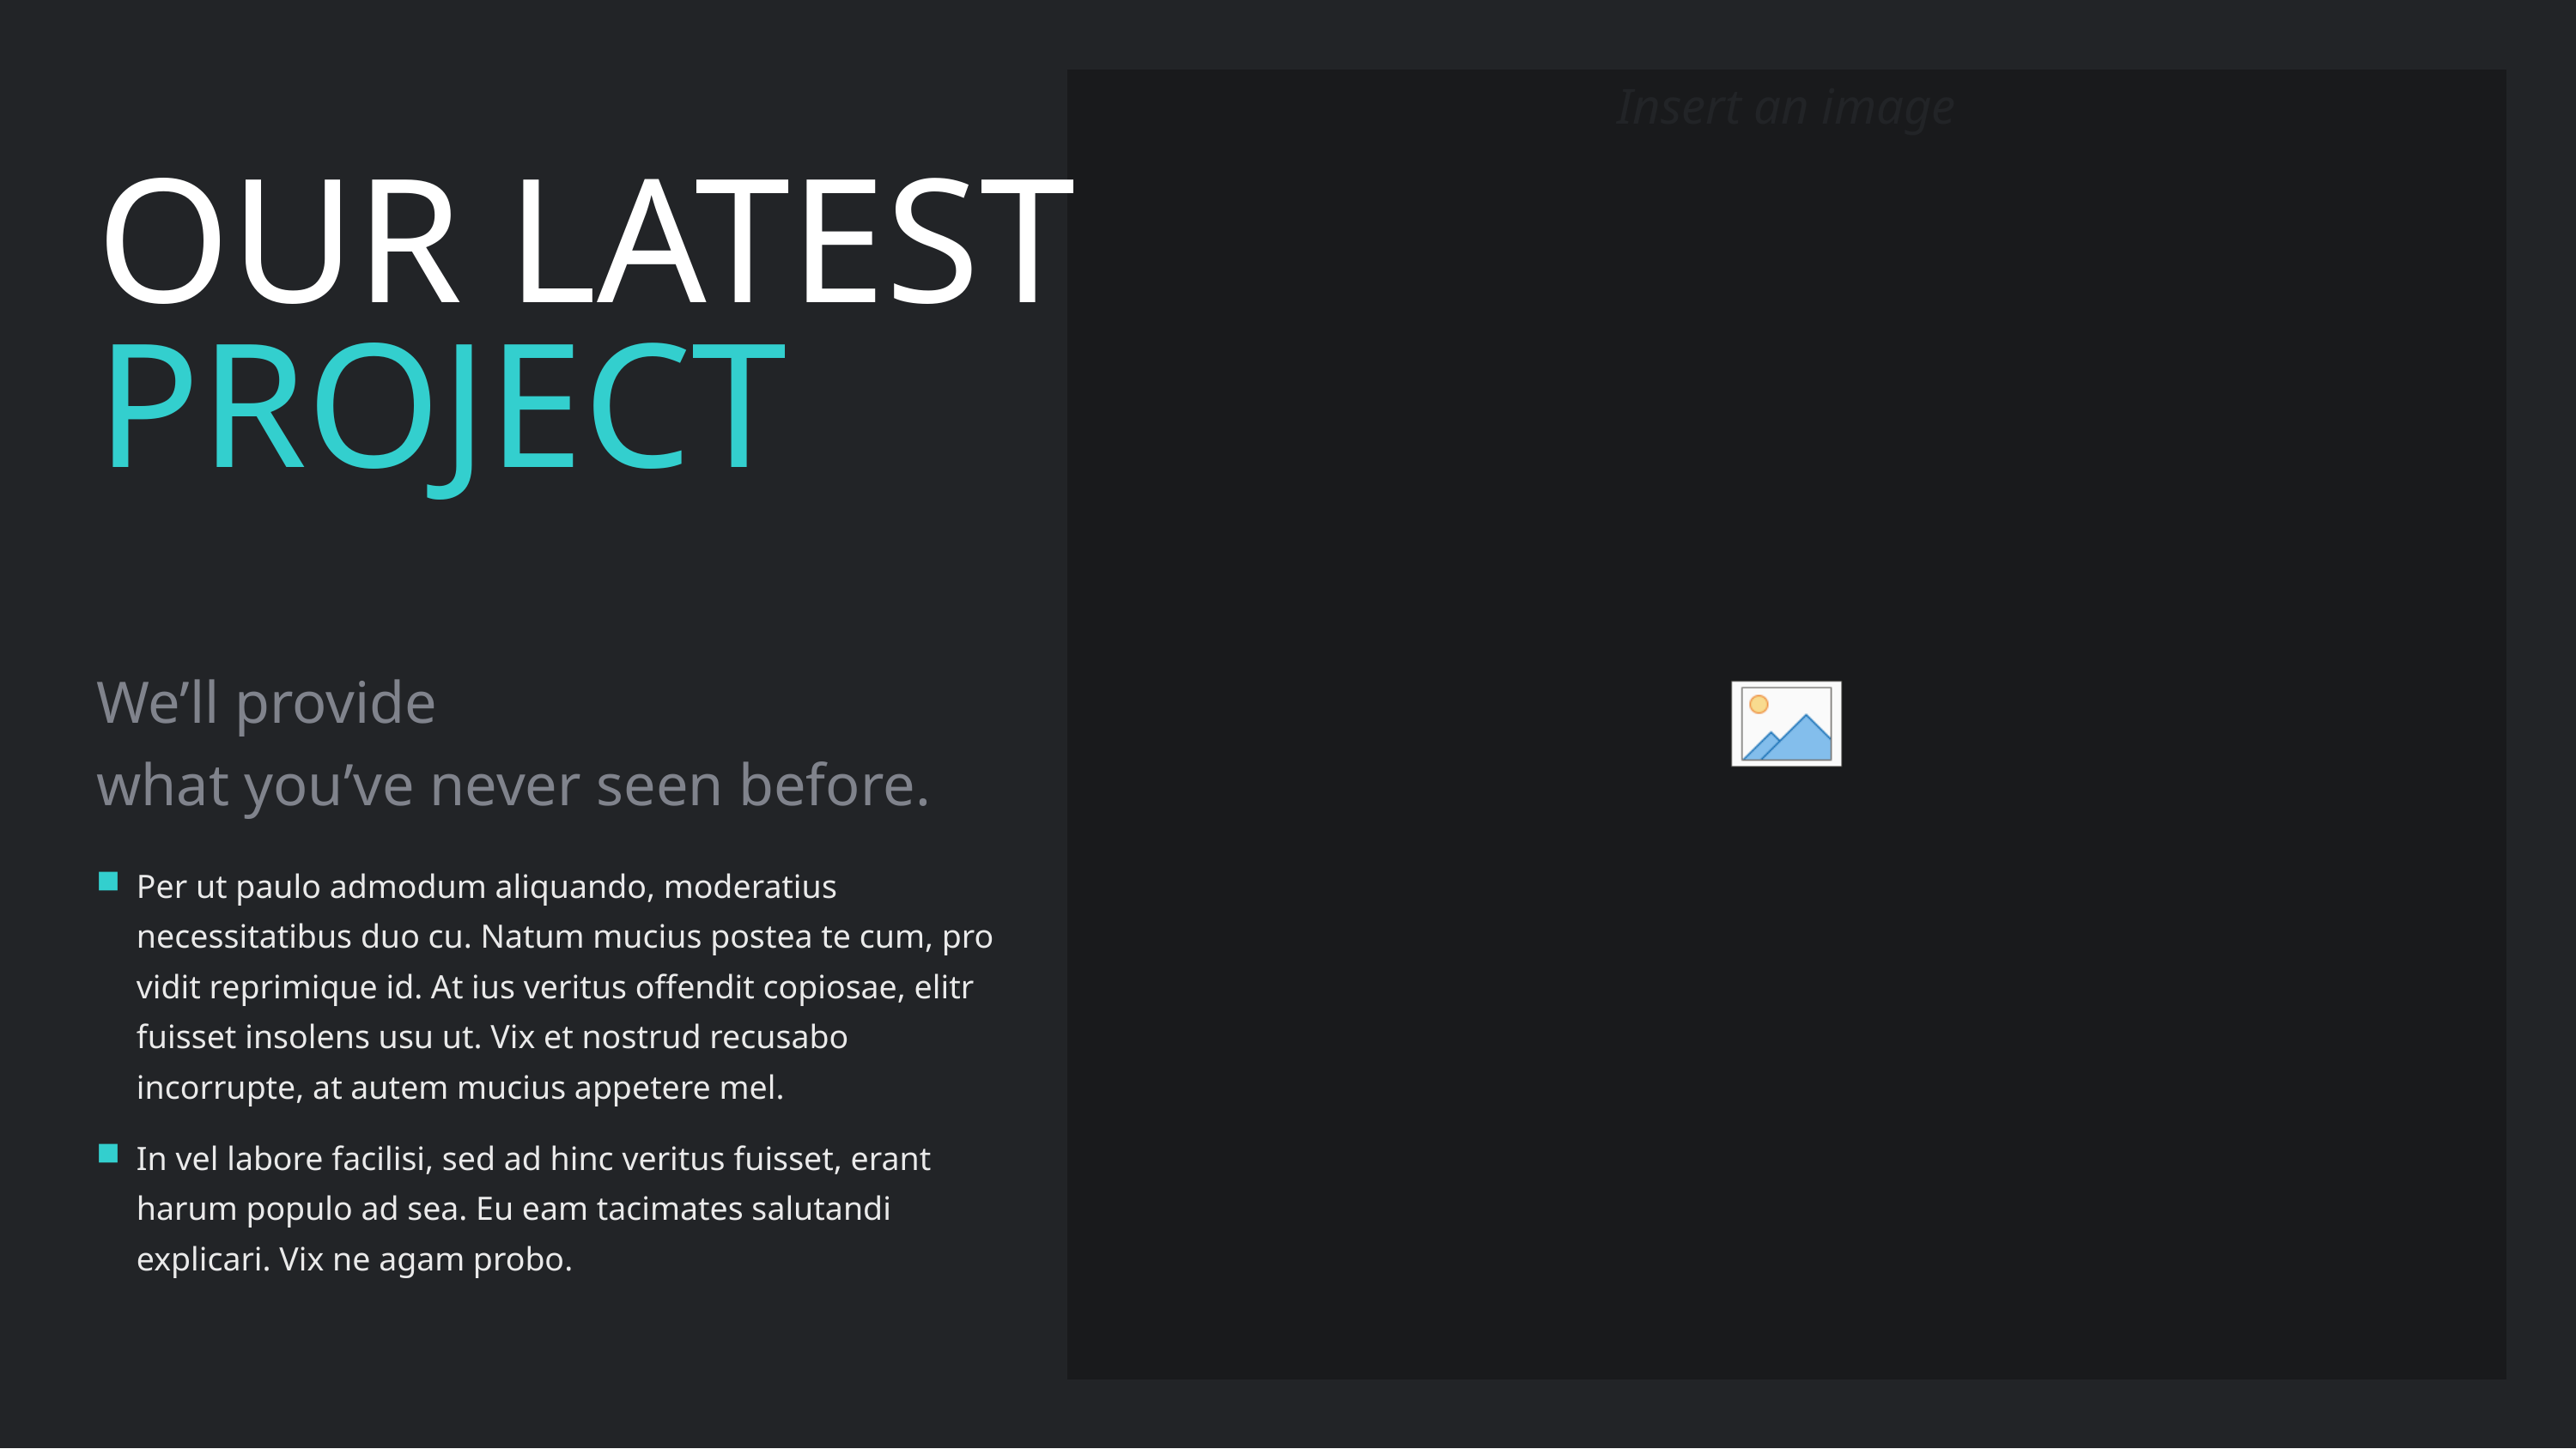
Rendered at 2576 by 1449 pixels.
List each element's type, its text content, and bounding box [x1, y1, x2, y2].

list We’ll provide what you’ve never seen before. [83, 551, 1037, 824]
picture [1066, 69, 2507, 1379]
title OUR LATEST PROJECT [83, 117, 1066, 555]
list Per ut paulo admodum aliquando, moderatius necessitatibus duo cu. Natum mucius postea te cum, pro vidit reprimique id. At ius veritus offendit copiosae, elitr fuisset insolens usu ut. Vix et nostrud recusabo incorrupte, at autem mucius appetere mel. In vel labore facilisi, sed ad hinc veritus fuisset, erant harum populo ad sea. Eu eam tacimates salutandi explicari. Vix ne agam probo. [83, 847, 1037, 1340]
